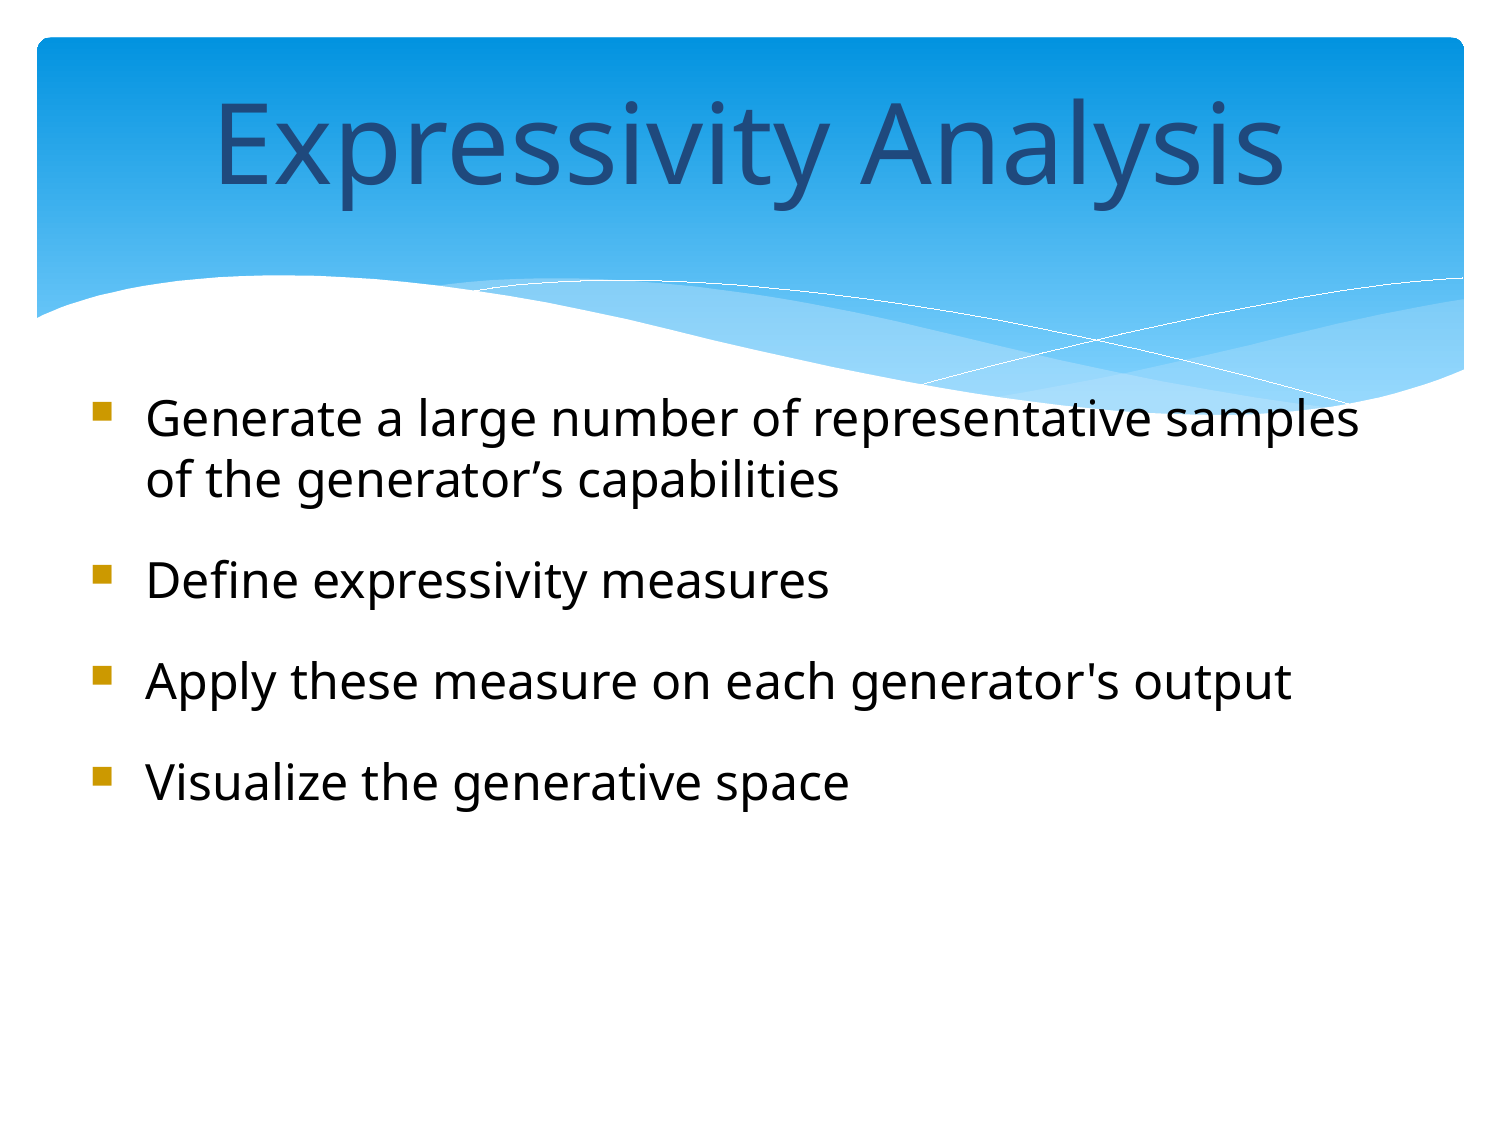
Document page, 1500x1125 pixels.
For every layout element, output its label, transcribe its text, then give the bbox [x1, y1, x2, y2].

title Expressivity Analysis [75, 45, 1425, 233]
text_box Generate a large number of representative samples of the generator’s capabilities Define expressivity measures Apply these measure on each generator's output Visualize the generative space [74, 377, 1425, 1006]
